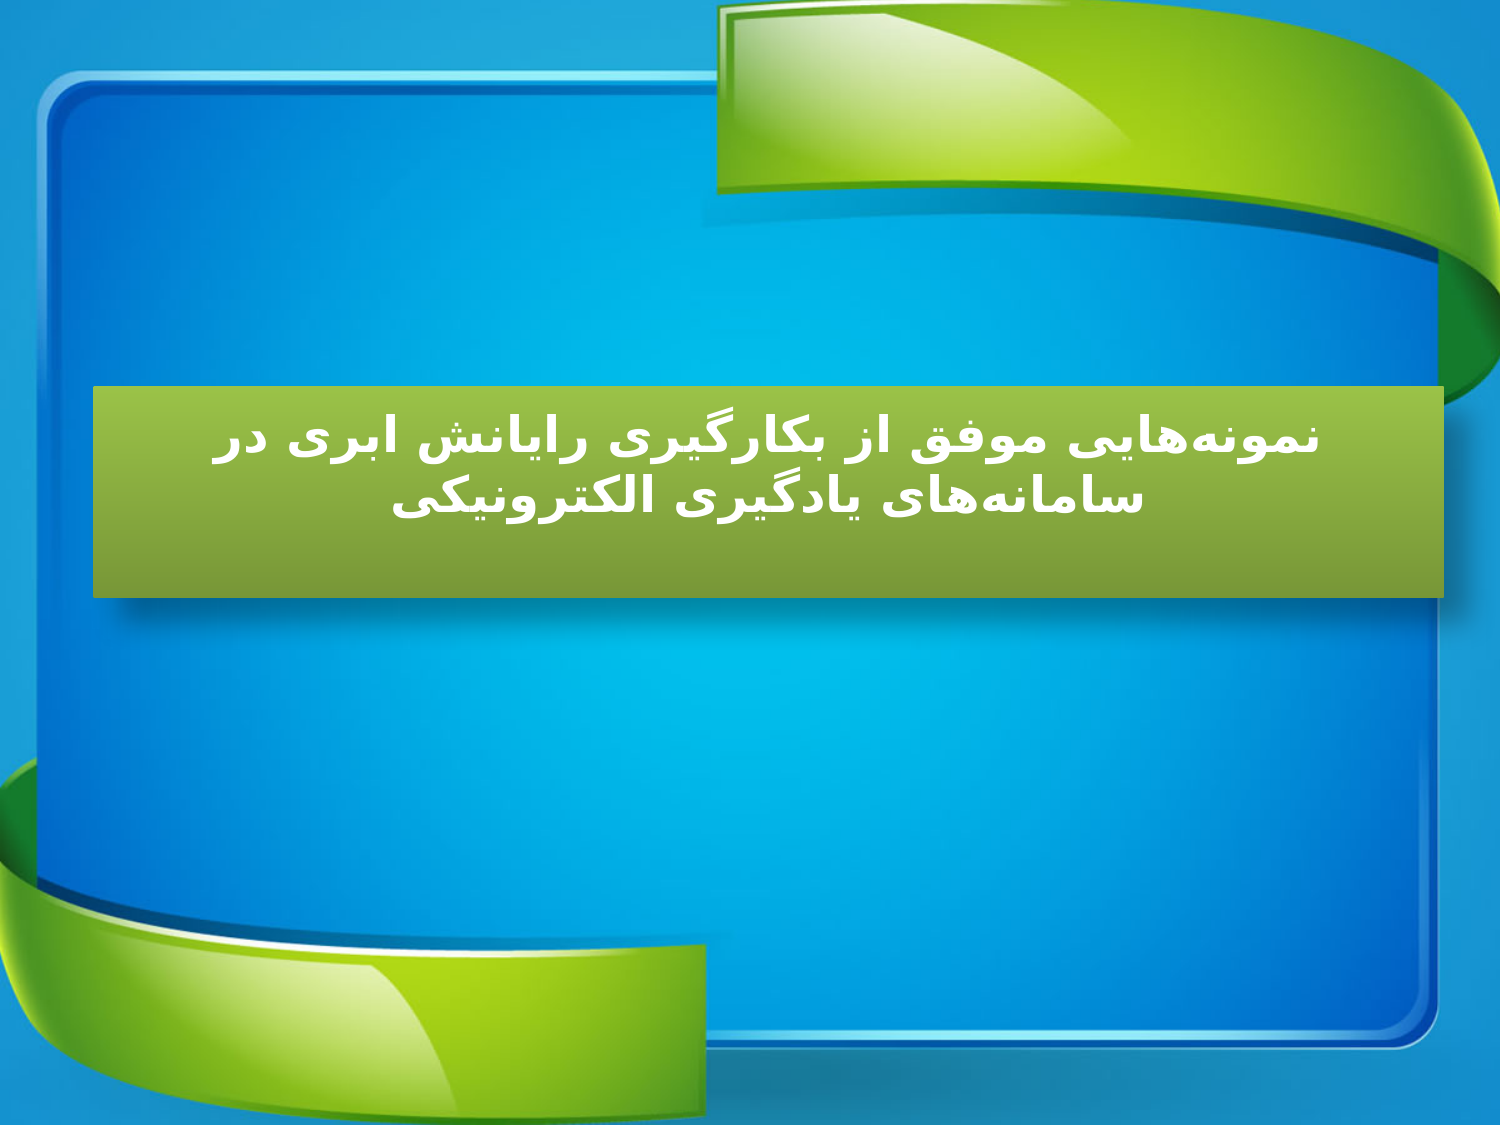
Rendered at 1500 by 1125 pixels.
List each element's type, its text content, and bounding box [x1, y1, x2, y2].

picture [0, 0, 1500, 1125]
title نمونه‌هایی موفق از بکارگیری رایانش ابری در سامانه‌های یادگیری الکترونیکی [93, 386, 1444, 598]
